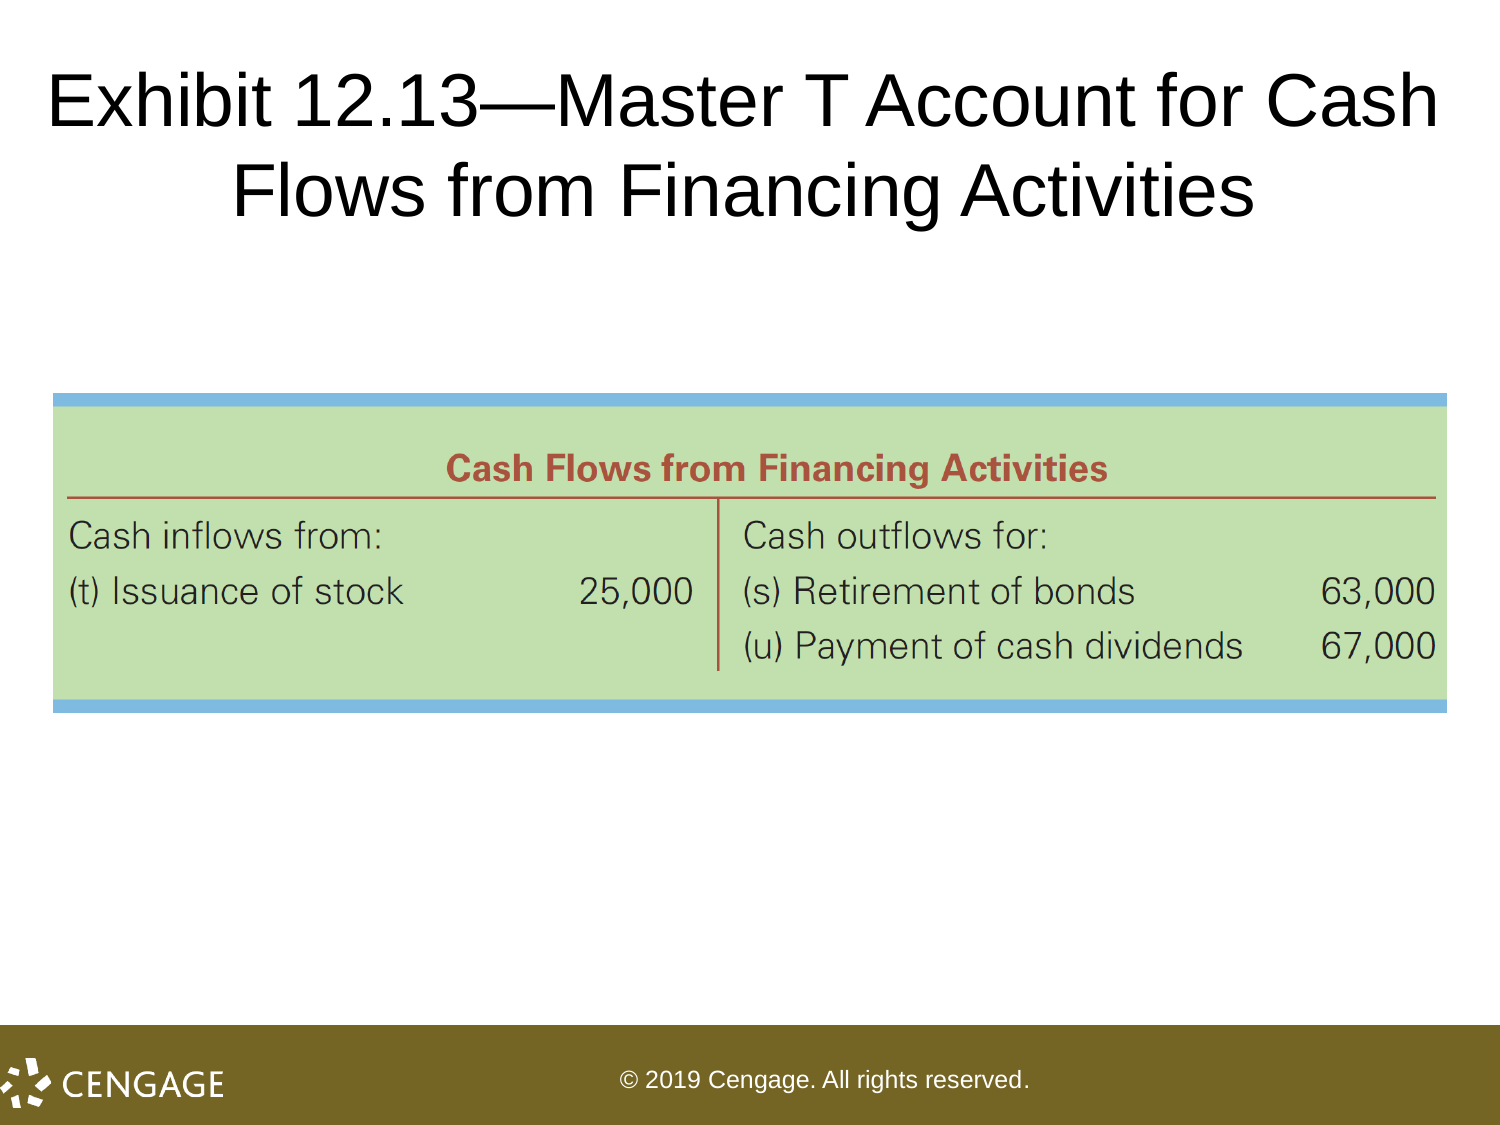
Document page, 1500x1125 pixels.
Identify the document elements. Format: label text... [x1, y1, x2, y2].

picture [53, 382, 1447, 724]
picture [0, 1058, 223, 1108]
title Exhibit 12.13—Master T Account for Cash Flows from Financing Activities [19, 41, 1469, 241]
